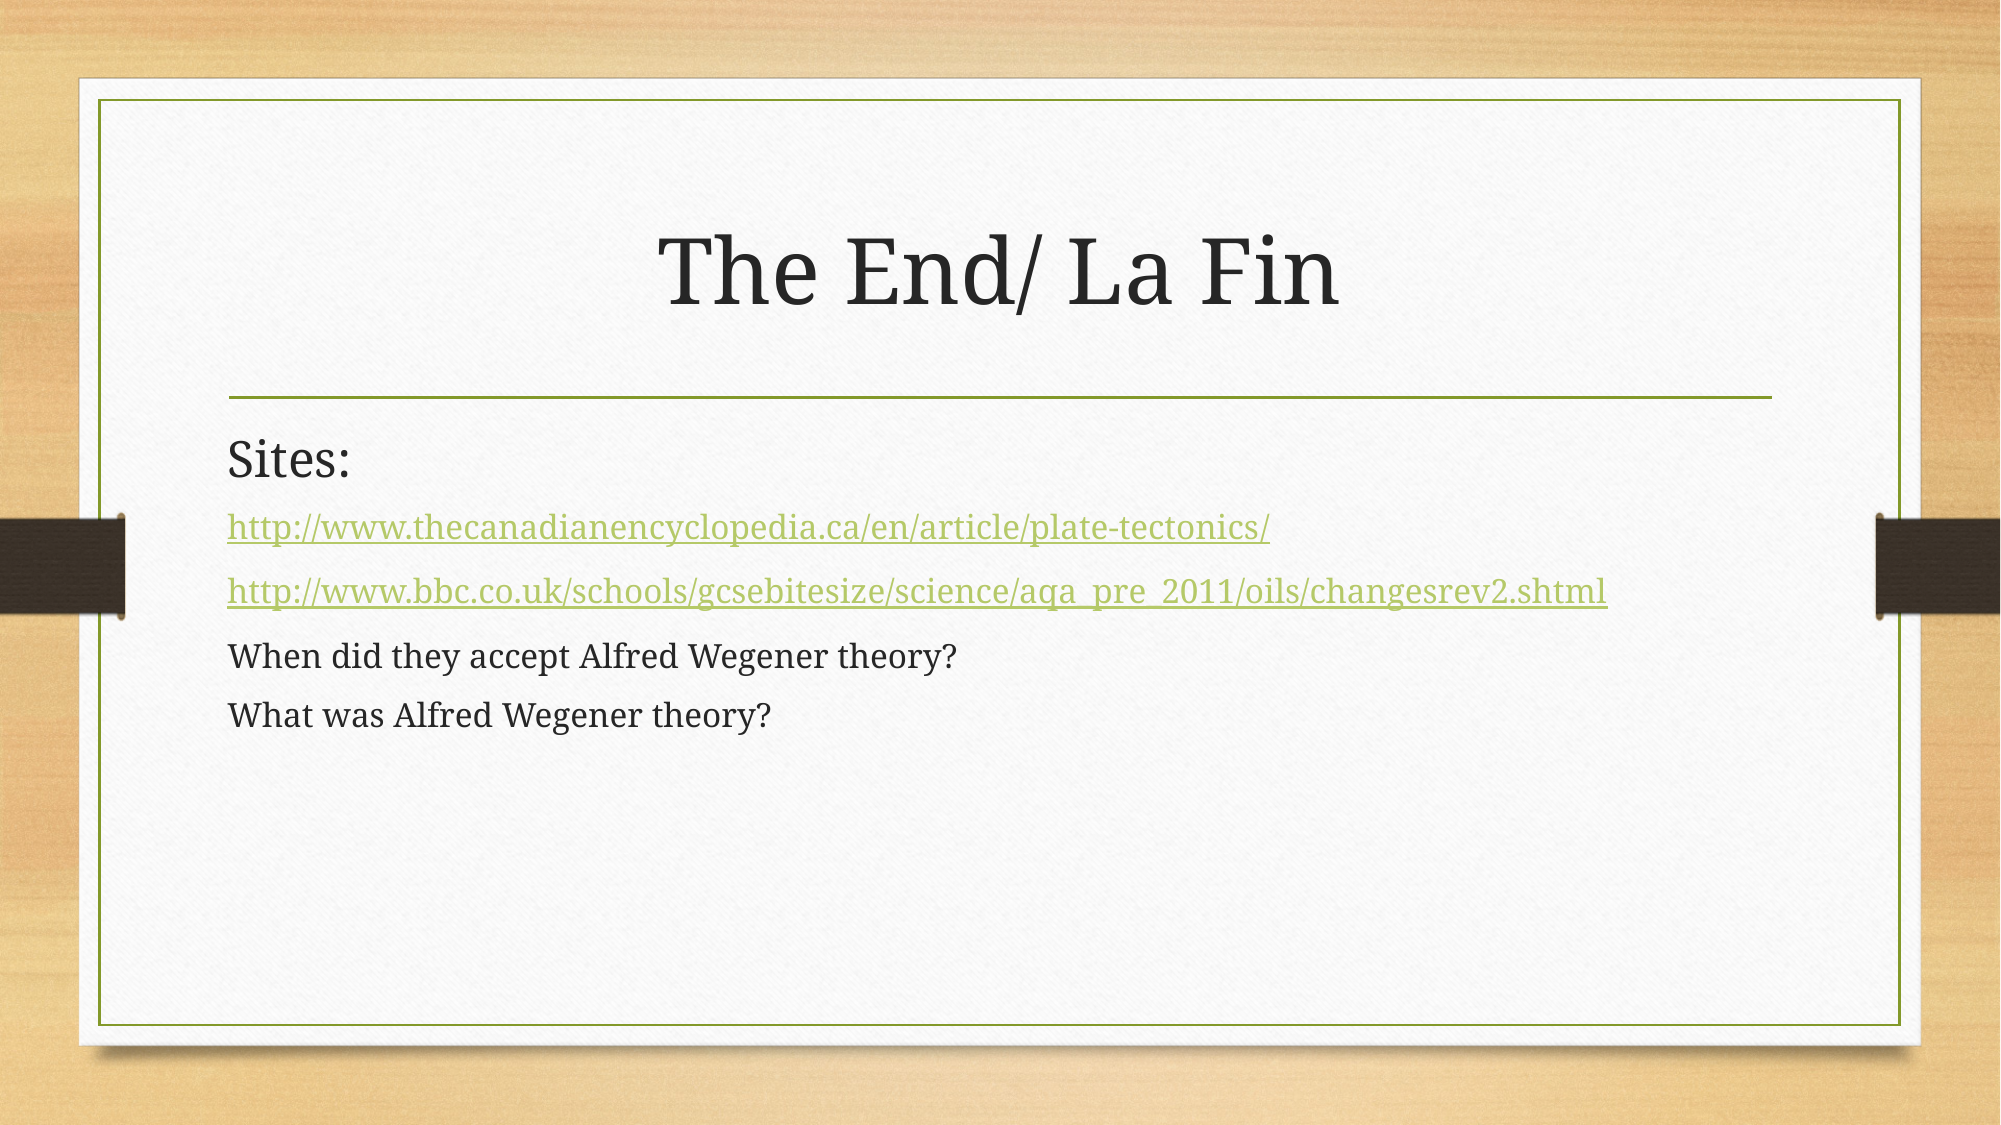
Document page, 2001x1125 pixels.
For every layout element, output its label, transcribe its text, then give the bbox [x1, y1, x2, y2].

title The End/ La Fin [212, 161, 1788, 375]
picture [0, 0, 2001, 1125]
list Sites: http://www.thecanadianencyclopedia.ca/en/article/plate-tectonics/ http://www.bbc.co.uk/schools/gcsebitesize/science/aqa_pre_2011/oils/changesrev2.shtml When did they accept Alfred Wegener theory? What was Alfred Wegener theory? [212, 419, 1788, 964]
